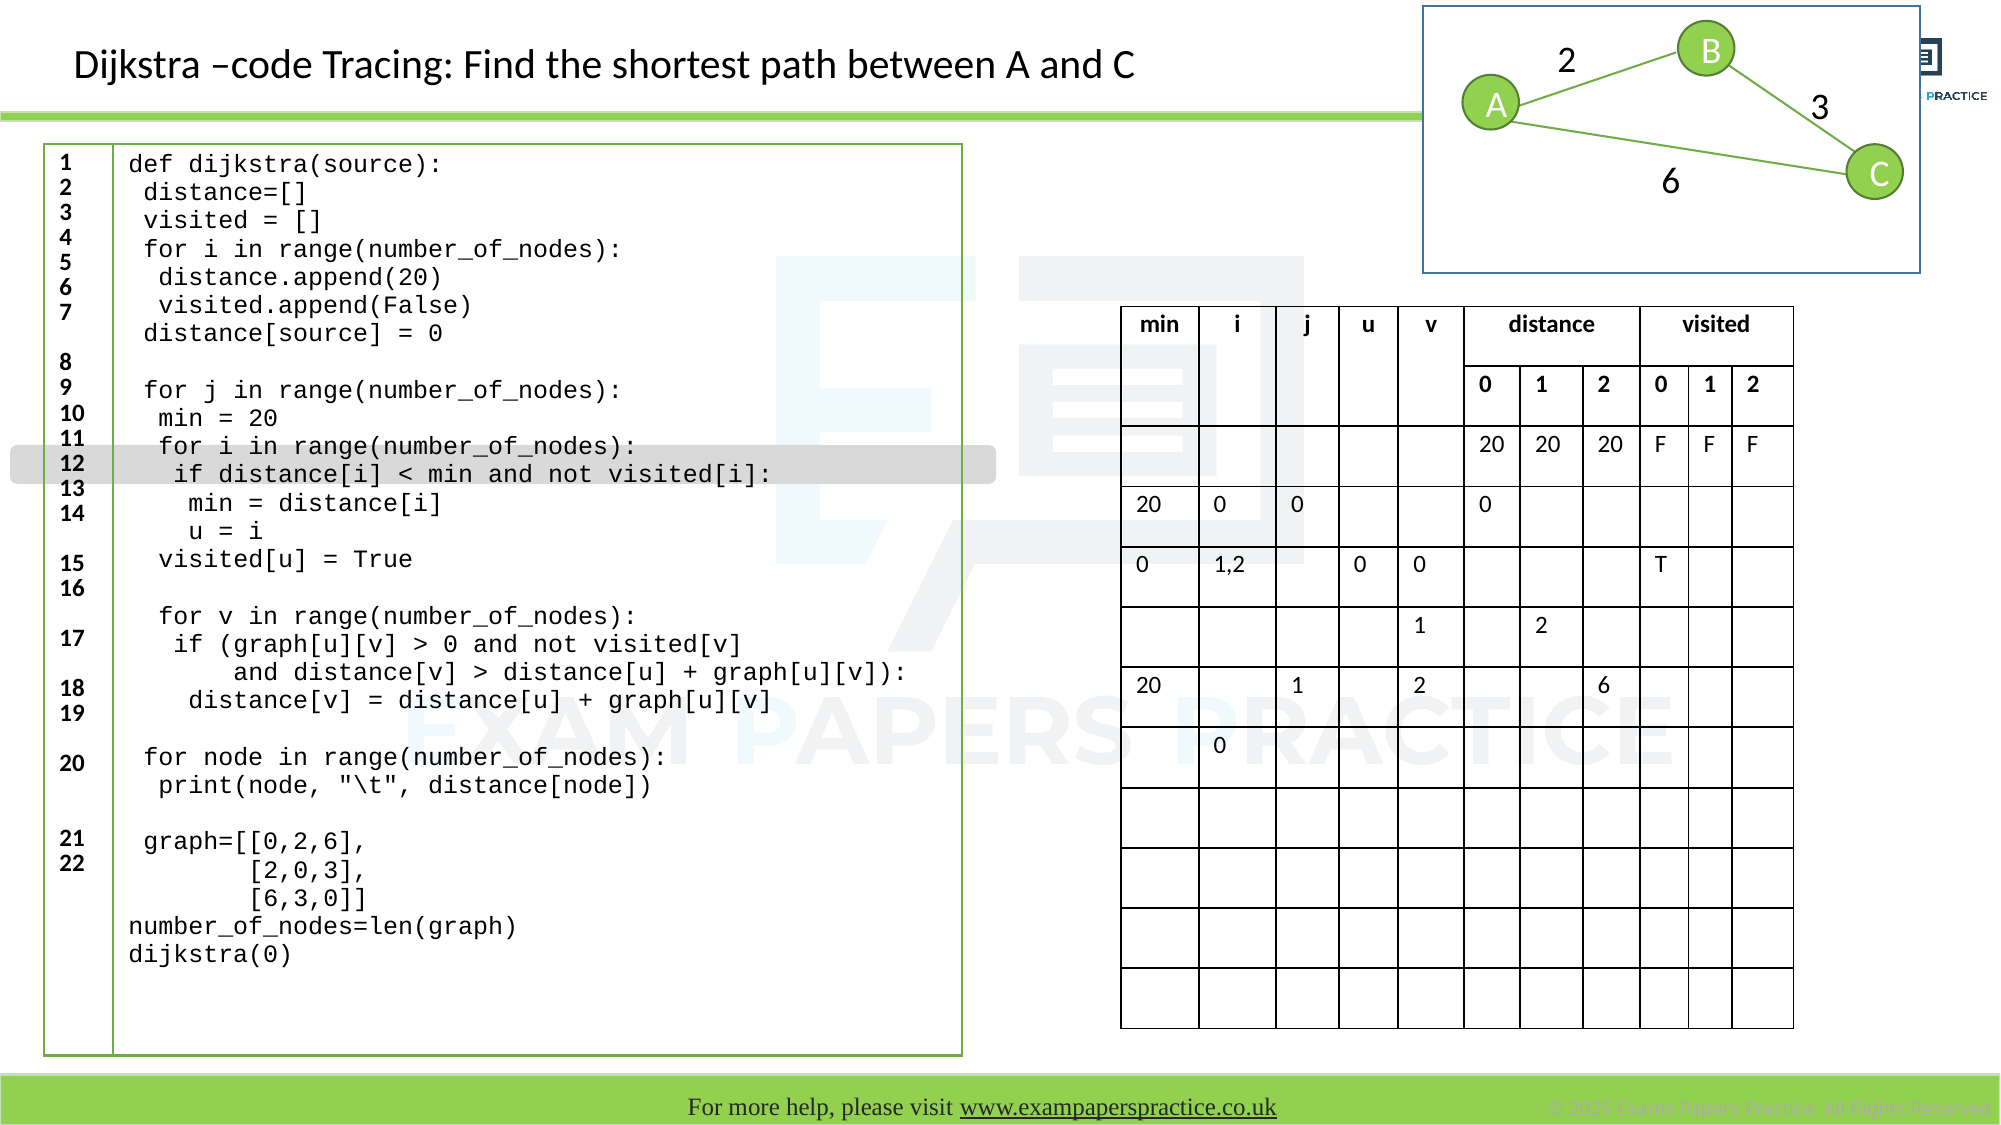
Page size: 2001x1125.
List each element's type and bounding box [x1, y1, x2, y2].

table_cell [1465, 909, 1519, 967]
table_cell [1521, 548, 1582, 606]
table_cell [1733, 728, 1793, 787]
table_cell [1200, 668, 1275, 726]
table_cell [1689, 849, 1731, 907]
table_cell [1521, 427, 1582, 486]
table_cell [1733, 789, 1793, 847]
table_cell [1641, 909, 1688, 967]
table_cell [1122, 487, 1198, 546]
table_cell [1689, 427, 1731, 486]
table_header [1399, 307, 1463, 425]
table_cell [1465, 789, 1519, 847]
table_cell [1200, 608, 1275, 666]
table_cell [1641, 969, 1688, 1028]
table_cell [1340, 969, 1397, 1028]
table_cell [1340, 548, 1397, 606]
table_cell [1465, 427, 1519, 486]
table_cell [1689, 367, 1731, 425]
table_cell [1399, 487, 1463, 546]
table_cell [1465, 608, 1519, 666]
table_cell [1689, 668, 1731, 726]
table_cell [1340, 849, 1397, 907]
table_cell [1689, 969, 1731, 1028]
table_cell [1641, 789, 1688, 847]
table_cell [1465, 548, 1519, 606]
table_cell [1200, 789, 1275, 847]
table_cell [1521, 668, 1582, 726]
table_cell [1200, 849, 1275, 907]
table_cell [1122, 427, 1198, 486]
table_cell [1465, 367, 1519, 425]
table_cell [1584, 427, 1639, 486]
table_cell [1200, 548, 1275, 606]
table_cell [1340, 789, 1397, 847]
table_cell [1584, 909, 1639, 967]
table_cell [1277, 909, 1338, 967]
table_cell [1399, 909, 1463, 967]
text_box [1422, 5, 1921, 274]
table_cell [1521, 789, 1582, 847]
table_cell [1521, 728, 1582, 787]
table_cell [1200, 909, 1275, 967]
table_cell [1733, 608, 1793, 666]
table_cell [1641, 367, 1688, 425]
table_cell [1200, 969, 1275, 1028]
table_cell [1340, 427, 1397, 486]
table_cell [1122, 909, 1198, 967]
table_cell [1584, 728, 1639, 787]
table_cell [1689, 789, 1731, 847]
table_cell [1465, 487, 1519, 546]
table_header [45, 145, 112, 1054]
table_cell [1277, 969, 1338, 1028]
table_cell [1465, 969, 1519, 1028]
table_header [114, 145, 961, 1054]
table_cell [1689, 728, 1731, 787]
table_cell [1584, 367, 1639, 425]
table_header [1122, 307, 1198, 425]
table_cell [1521, 909, 1582, 967]
table_cell [1399, 548, 1463, 606]
table_cell [1200, 487, 1275, 546]
table_header [1277, 307, 1338, 425]
table_cell [1122, 728, 1198, 787]
table_cell [1122, 789, 1198, 847]
table_cell [1399, 969, 1463, 1028]
table_header [1641, 307, 1793, 365]
table_cell [1584, 969, 1639, 1028]
table_header [1340, 307, 1397, 425]
table_cell [1641, 608, 1688, 666]
table_cell [1200, 427, 1275, 486]
text_box [963, 445, 997, 484]
table_header [1200, 307, 1275, 425]
table_cell [1399, 789, 1463, 847]
table_cell [1277, 608, 1338, 666]
table_cell [1733, 909, 1793, 967]
table_cell [1733, 367, 1793, 425]
table_cell [1399, 728, 1463, 787]
table_cell [1521, 969, 1582, 1028]
table_cell [1521, 849, 1582, 907]
table_cell [1641, 548, 1688, 606]
table_cell [1584, 849, 1639, 907]
table_cell [1122, 969, 1198, 1028]
table_cell [1641, 728, 1688, 787]
table_cell [1689, 487, 1731, 546]
table_cell [1521, 608, 1582, 666]
table_cell [1340, 728, 1397, 787]
table_cell [1465, 668, 1519, 726]
table_cell [1277, 487, 1338, 546]
table_cell [1521, 367, 1582, 425]
table_cell [1733, 969, 1793, 1028]
text_box [10, 444, 43, 484]
table_cell [1399, 608, 1463, 666]
table_cell [1465, 728, 1519, 787]
table_cell [1641, 487, 1688, 546]
table_cell [1733, 427, 1793, 486]
table_cell [1689, 548, 1731, 606]
table_cell [1641, 427, 1688, 486]
table_cell [1641, 668, 1688, 726]
table_cell [1689, 909, 1731, 967]
table_cell [1277, 548, 1338, 606]
table_cell [1584, 789, 1639, 847]
text_box [58, 29, 1152, 94]
table_cell [1733, 849, 1793, 907]
table_cell [1733, 668, 1793, 726]
table_cell [1340, 608, 1397, 666]
table_cell [1122, 548, 1198, 606]
table_cell [1277, 728, 1338, 787]
table_cell [1122, 608, 1198, 666]
table_header [1465, 307, 1639, 365]
table_cell [1277, 668, 1338, 726]
table_cell [1340, 487, 1397, 546]
table_cell [1200, 728, 1275, 787]
table_cell [1733, 548, 1793, 606]
table_cell [1733, 487, 1793, 546]
table_cell [1340, 668, 1397, 726]
table_cell [1584, 548, 1639, 606]
table_cell [1122, 849, 1198, 907]
table_cell [1584, 487, 1639, 546]
table_cell [1277, 789, 1338, 847]
table_cell [1277, 849, 1338, 907]
table_cell [1340, 909, 1397, 967]
table_cell [1399, 427, 1463, 486]
table_cell [1584, 608, 1639, 666]
table_cell [1689, 608, 1731, 666]
table_cell [1641, 849, 1688, 907]
table_cell [1584, 668, 1639, 726]
table_cell [1277, 427, 1338, 486]
table_cell [1465, 849, 1519, 907]
table_cell [1521, 487, 1582, 546]
table_cell [1399, 668, 1463, 726]
table_cell [1399, 849, 1463, 907]
table_cell [1122, 668, 1198, 726]
